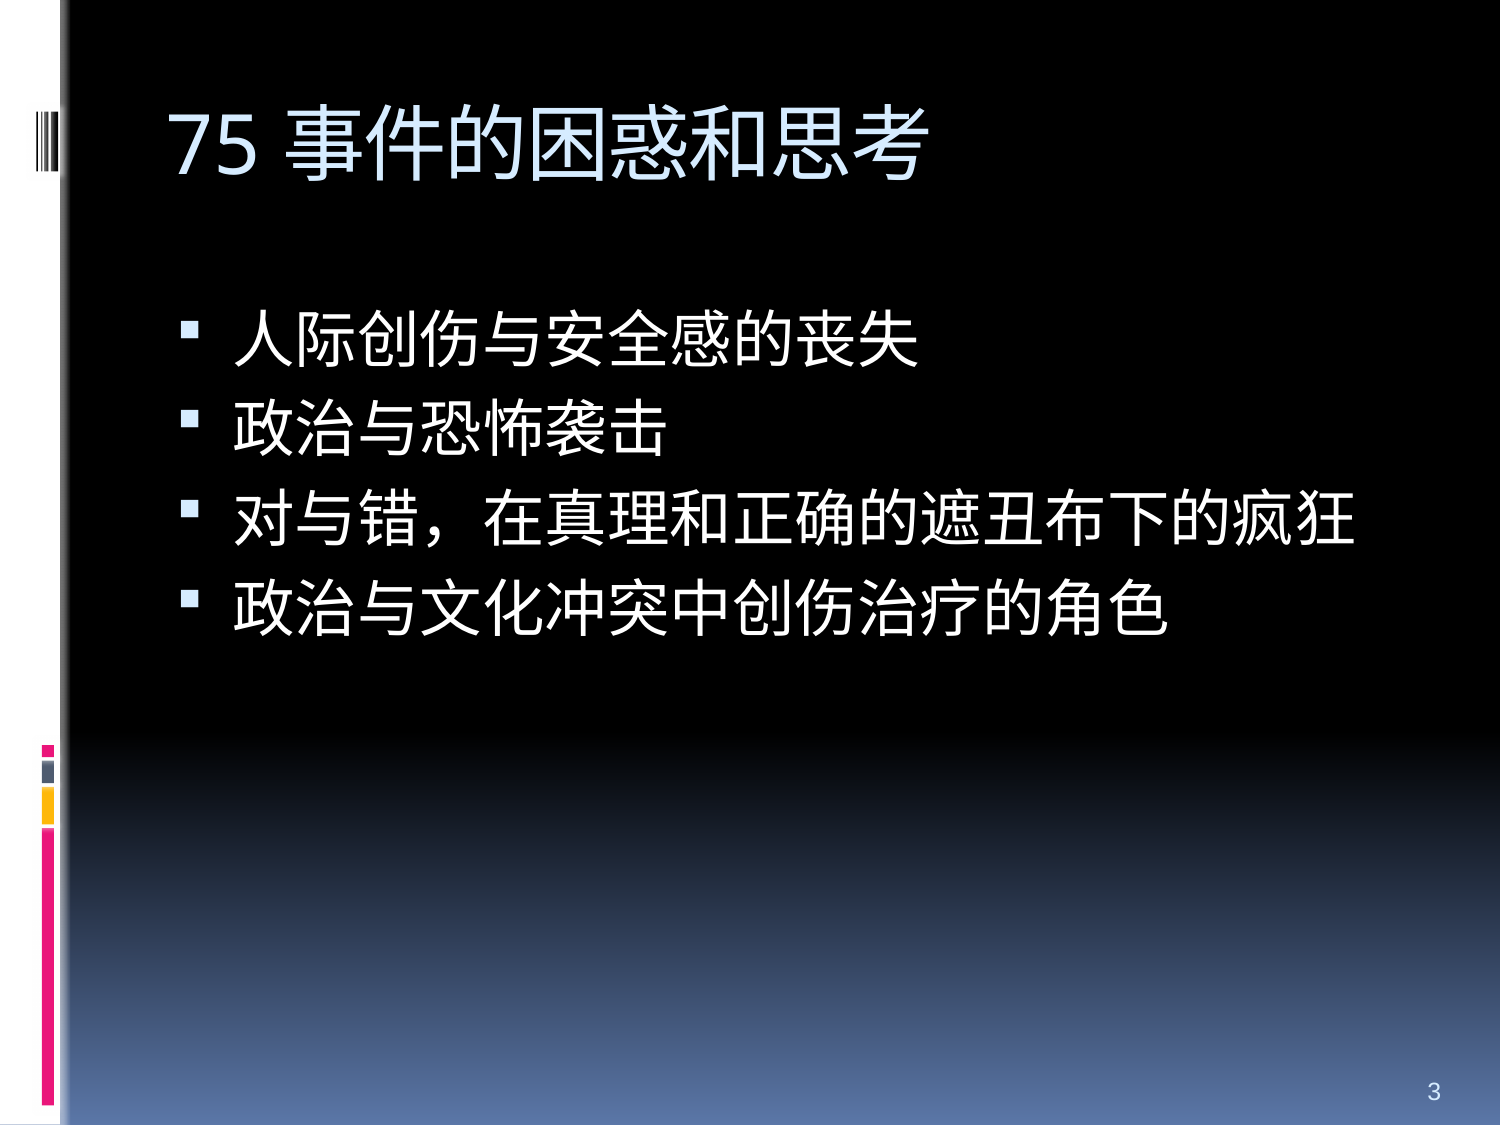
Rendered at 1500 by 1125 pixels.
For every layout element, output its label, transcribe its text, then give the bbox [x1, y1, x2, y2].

list 人际创伤与安全感的丧失 政治与恐怖袭击 对与错，在真理和正确的遮丑布下的疯狂 政治与文化冲突中创伤治疗的角色 [150, 292, 1425, 1043]
slide_number 3 [1412, 1052, 1488, 1113]
title 75事件的困惑和思考 [150, 83, 1425, 234]
